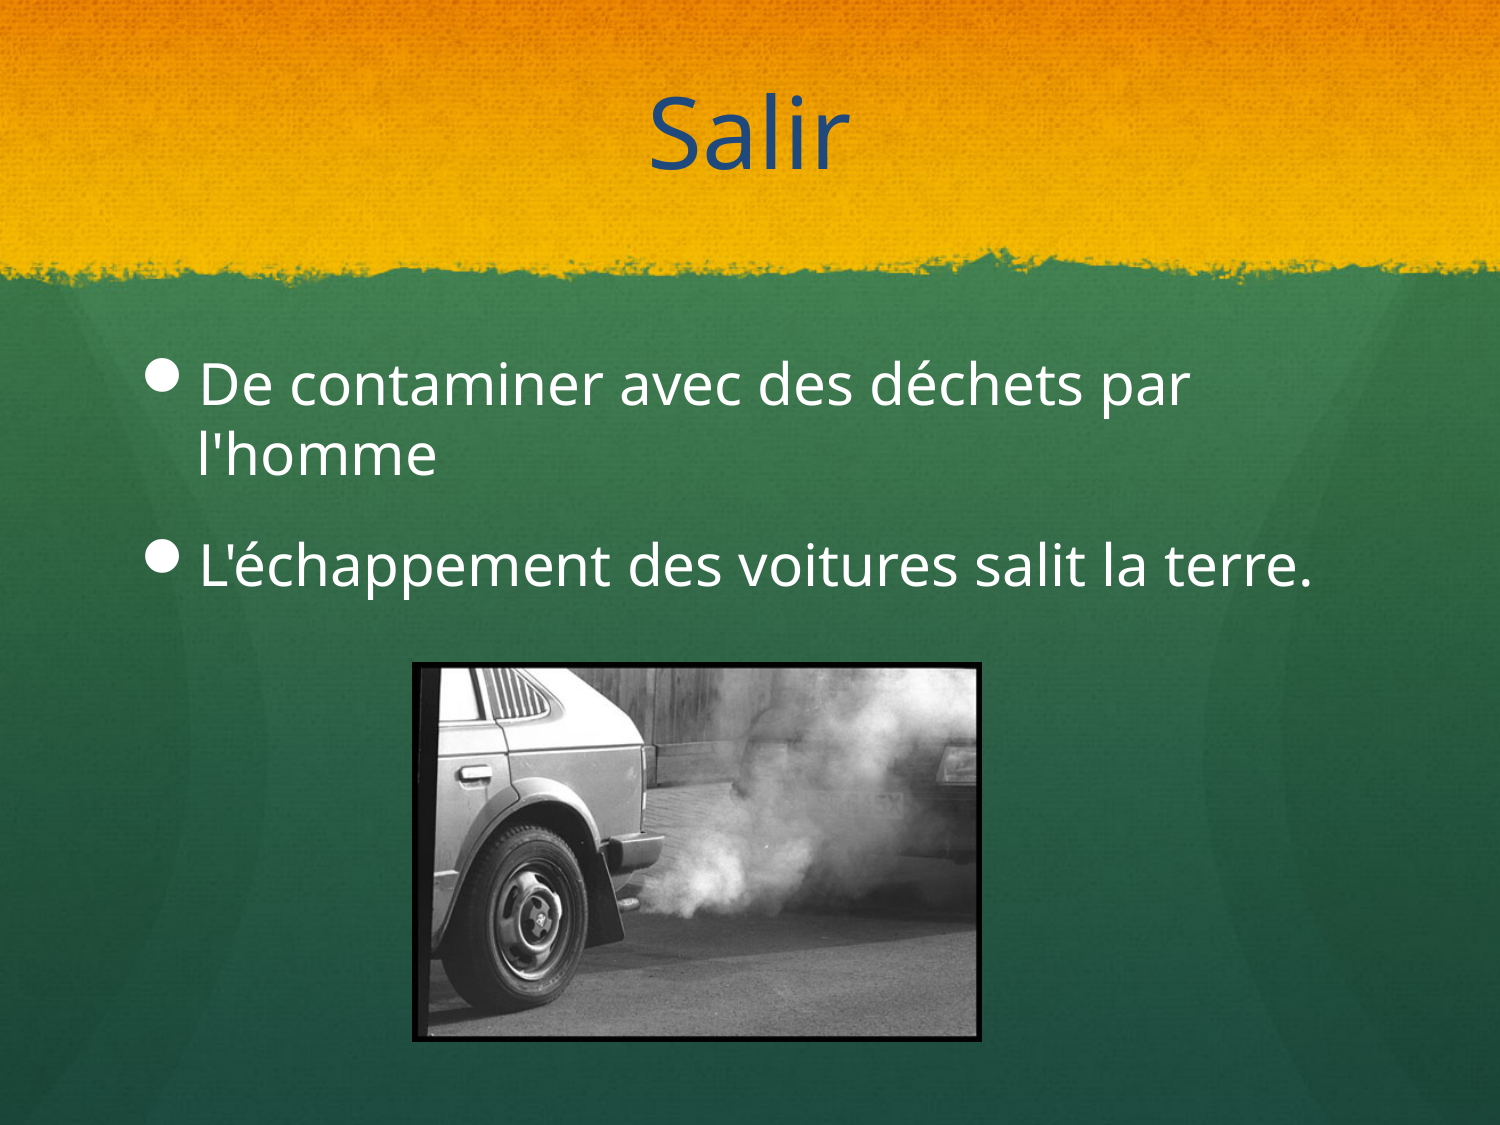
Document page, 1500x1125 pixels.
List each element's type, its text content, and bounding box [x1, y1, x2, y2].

picture [0, 0, 1500, 1125]
title Salir [125, 13, 1375, 246]
list De contaminer avec des déchets par l'homme L'échappement des voitures salit la terre. [125, 339, 1375, 725]
